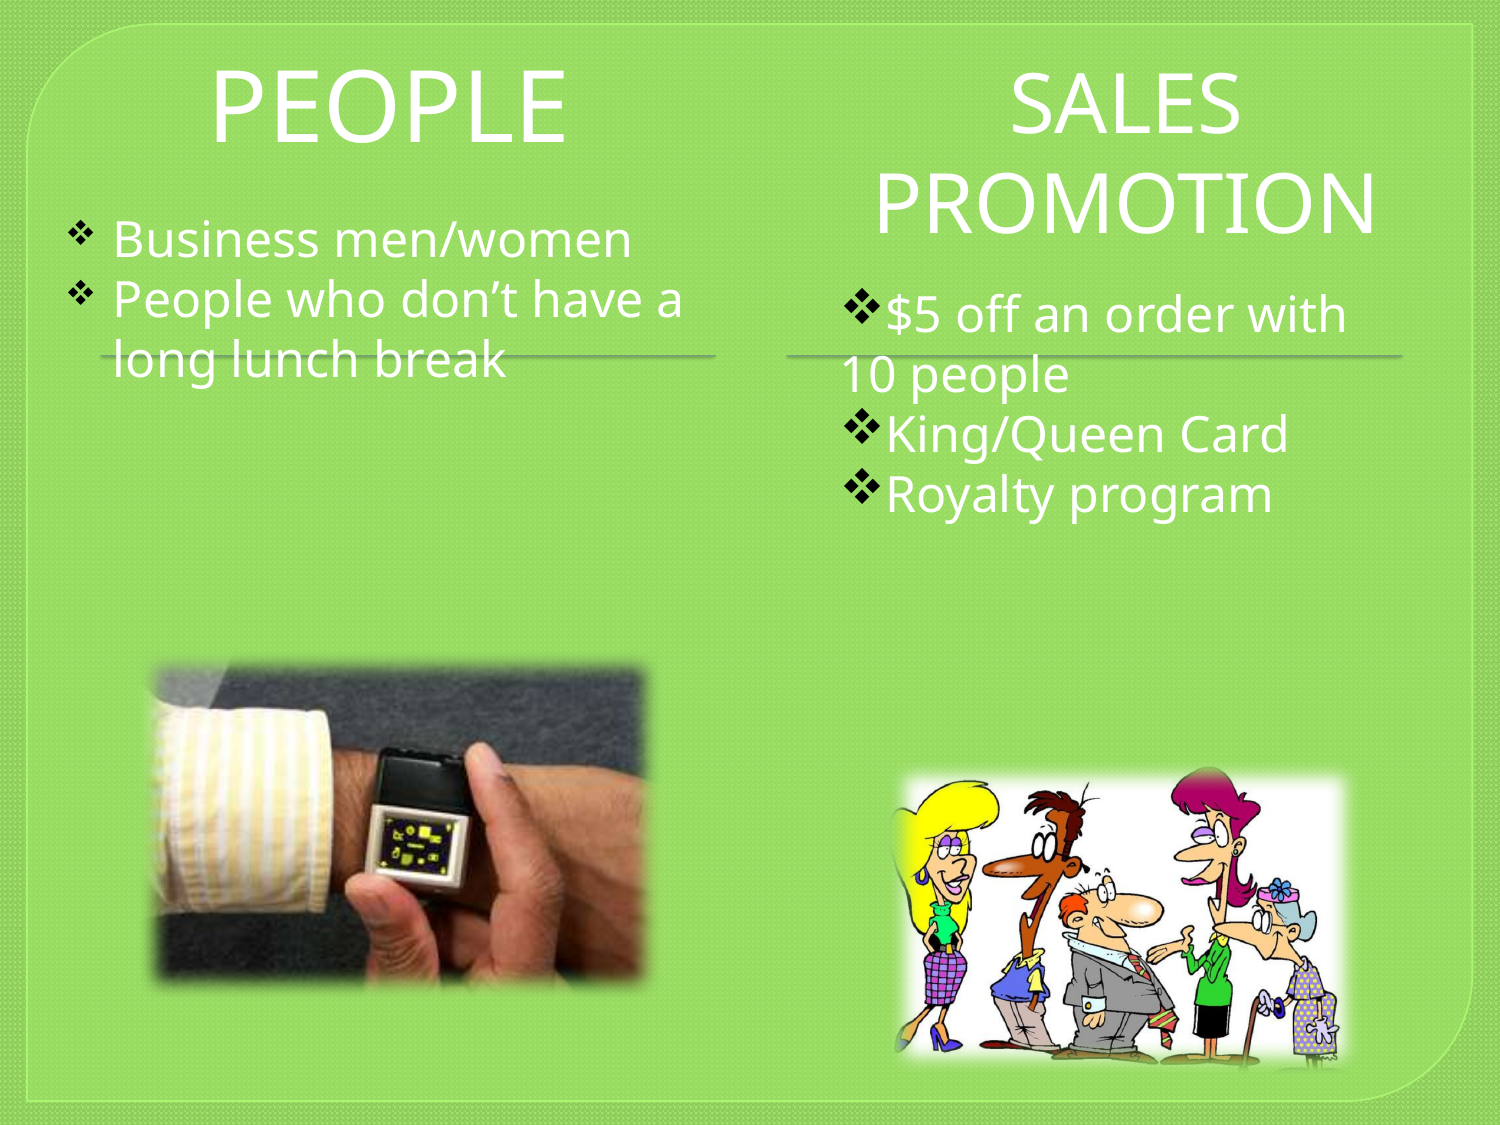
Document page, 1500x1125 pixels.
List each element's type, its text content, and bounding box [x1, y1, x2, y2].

list Sales Promotion [787, 137, 1451, 258]
list People [50, 50, 713, 171]
text_box $5 off an order with 10 people King/Queen Card Royalty program [825, 274, 1375, 770]
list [137, 649, 663, 1001]
picture [887, 758, 1363, 1076]
list Business men/women People who don’t have a long lunch break [50, 200, 713, 827]
